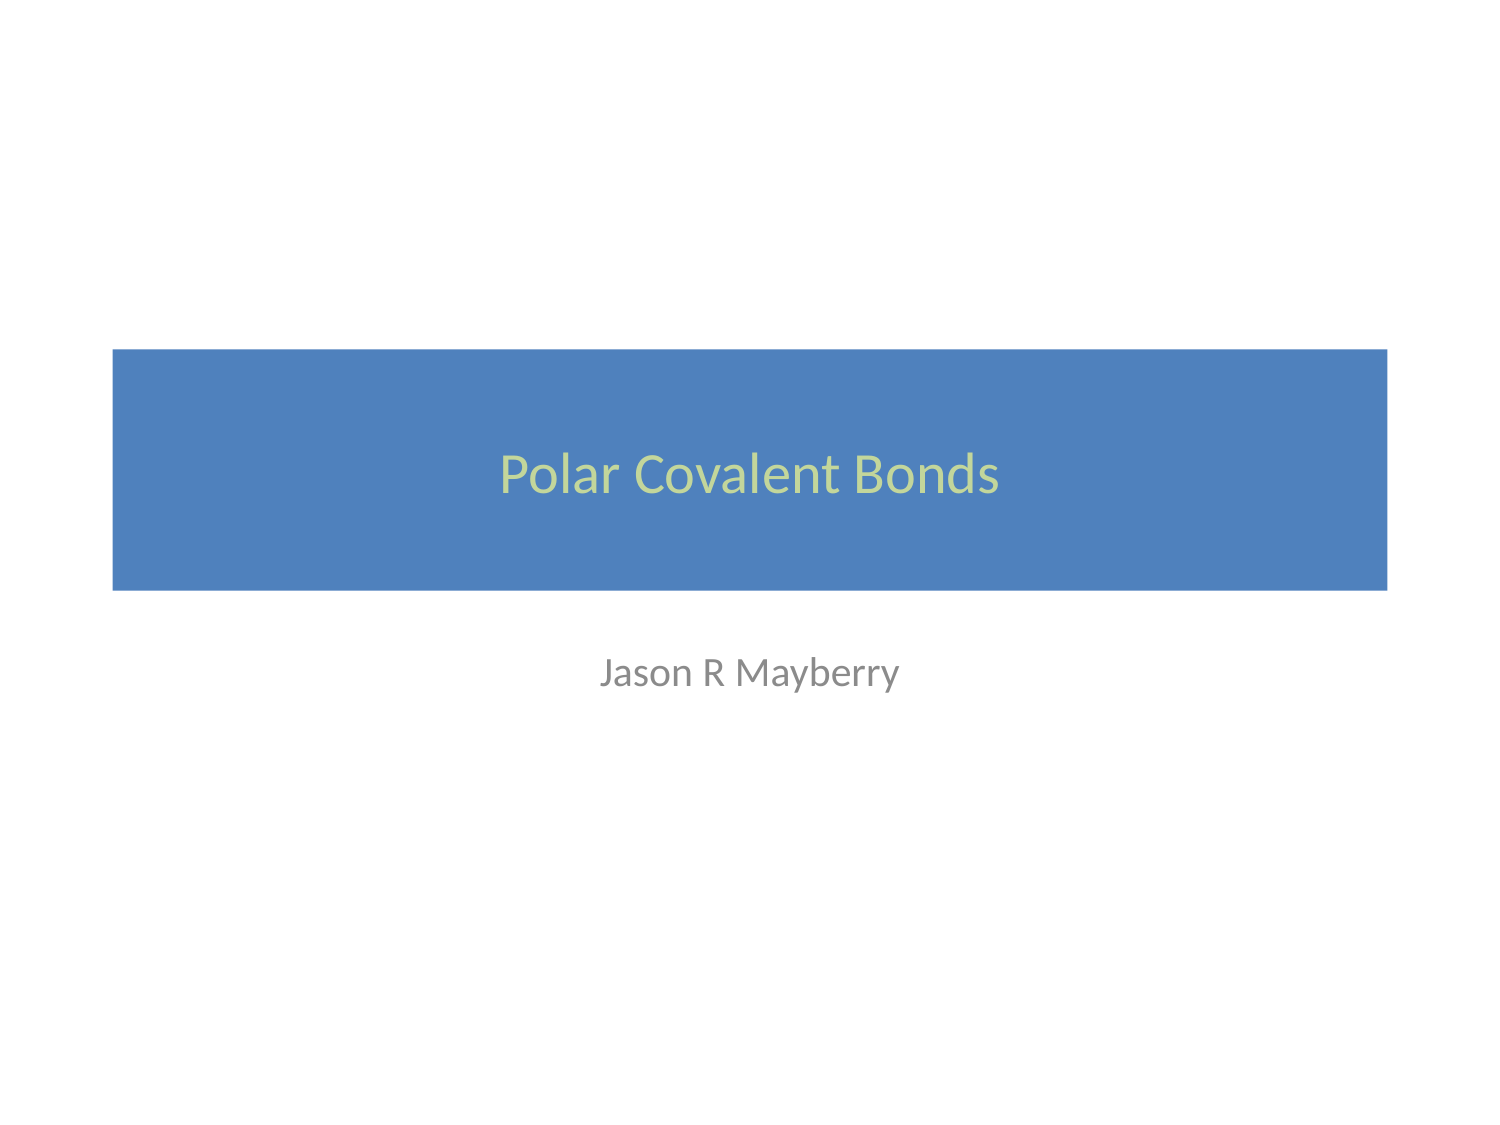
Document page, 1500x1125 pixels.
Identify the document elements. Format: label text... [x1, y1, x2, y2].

title Polar Covalent Bonds [112, 349, 1388, 591]
subtitle Jason R Mayberry [225, 637, 1275, 925]
